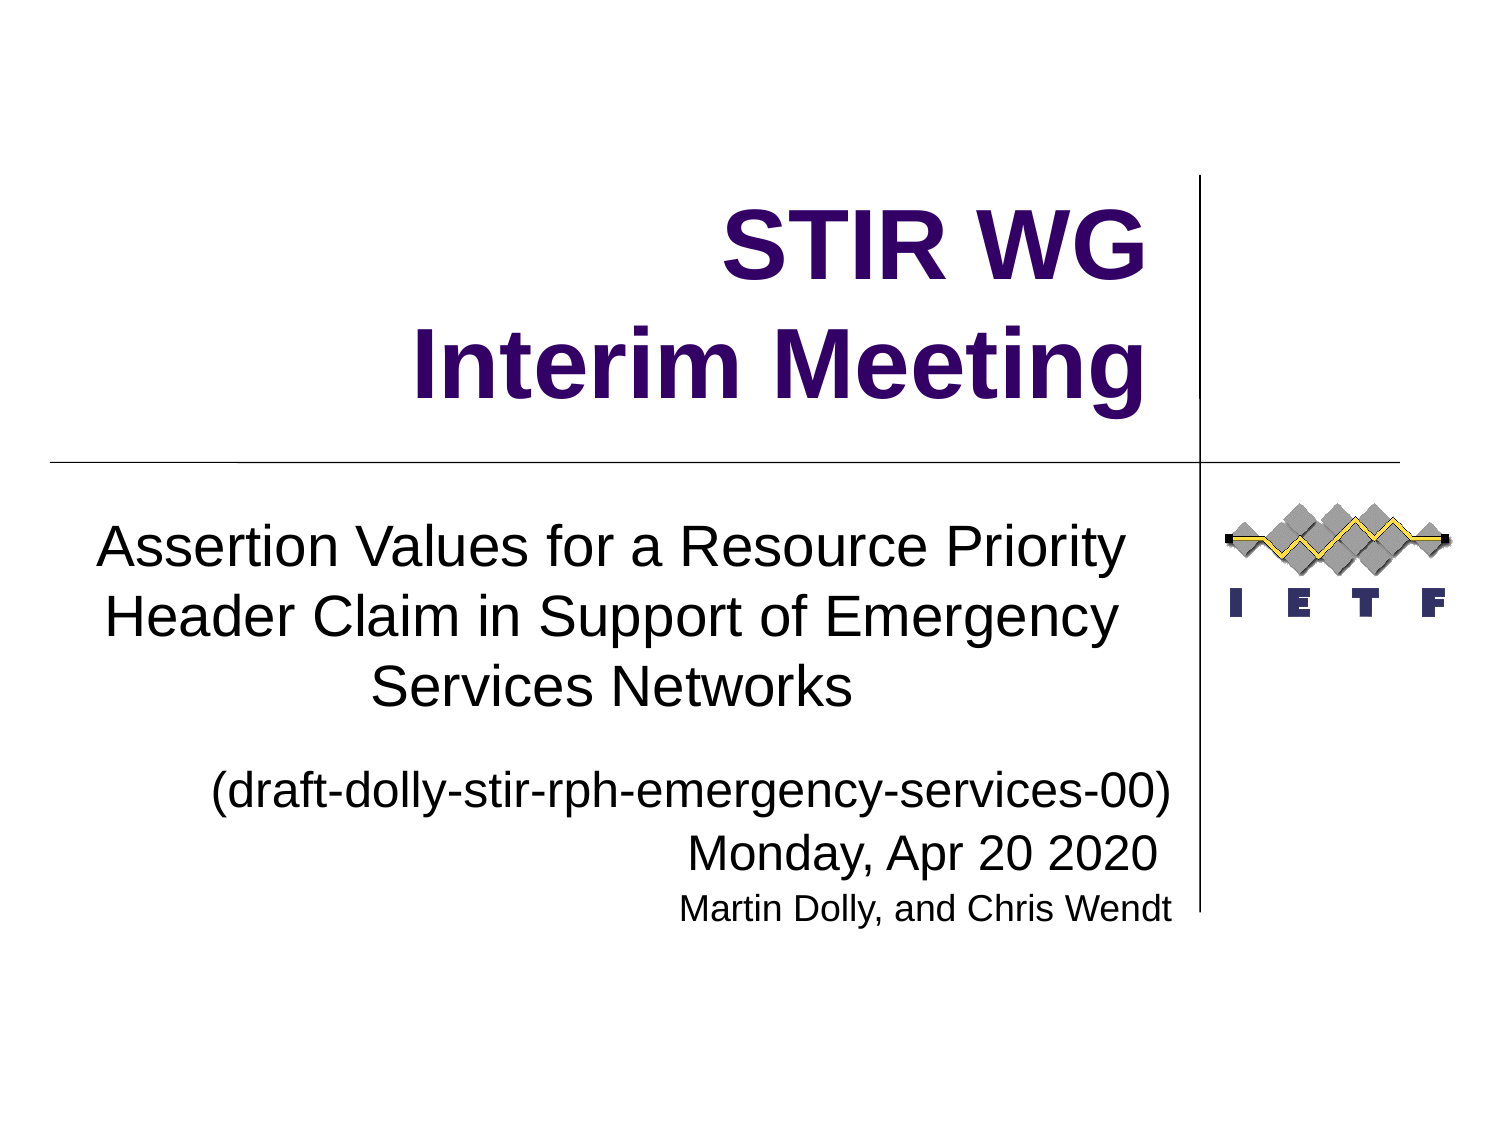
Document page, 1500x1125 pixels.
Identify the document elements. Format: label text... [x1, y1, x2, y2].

subtitle Assertion Values for a Resource Priority Header Claim in Support of Emergency Services Networks (draft-dolly-stir-rph-emergency-services-00) Monday, Apr 20 2020 Martin Dolly, and Chris Wendt [37, 499, 1188, 1049]
picture [1212, 487, 1463, 631]
title STIR WG Interim Meeting [51, 76, 1165, 427]
